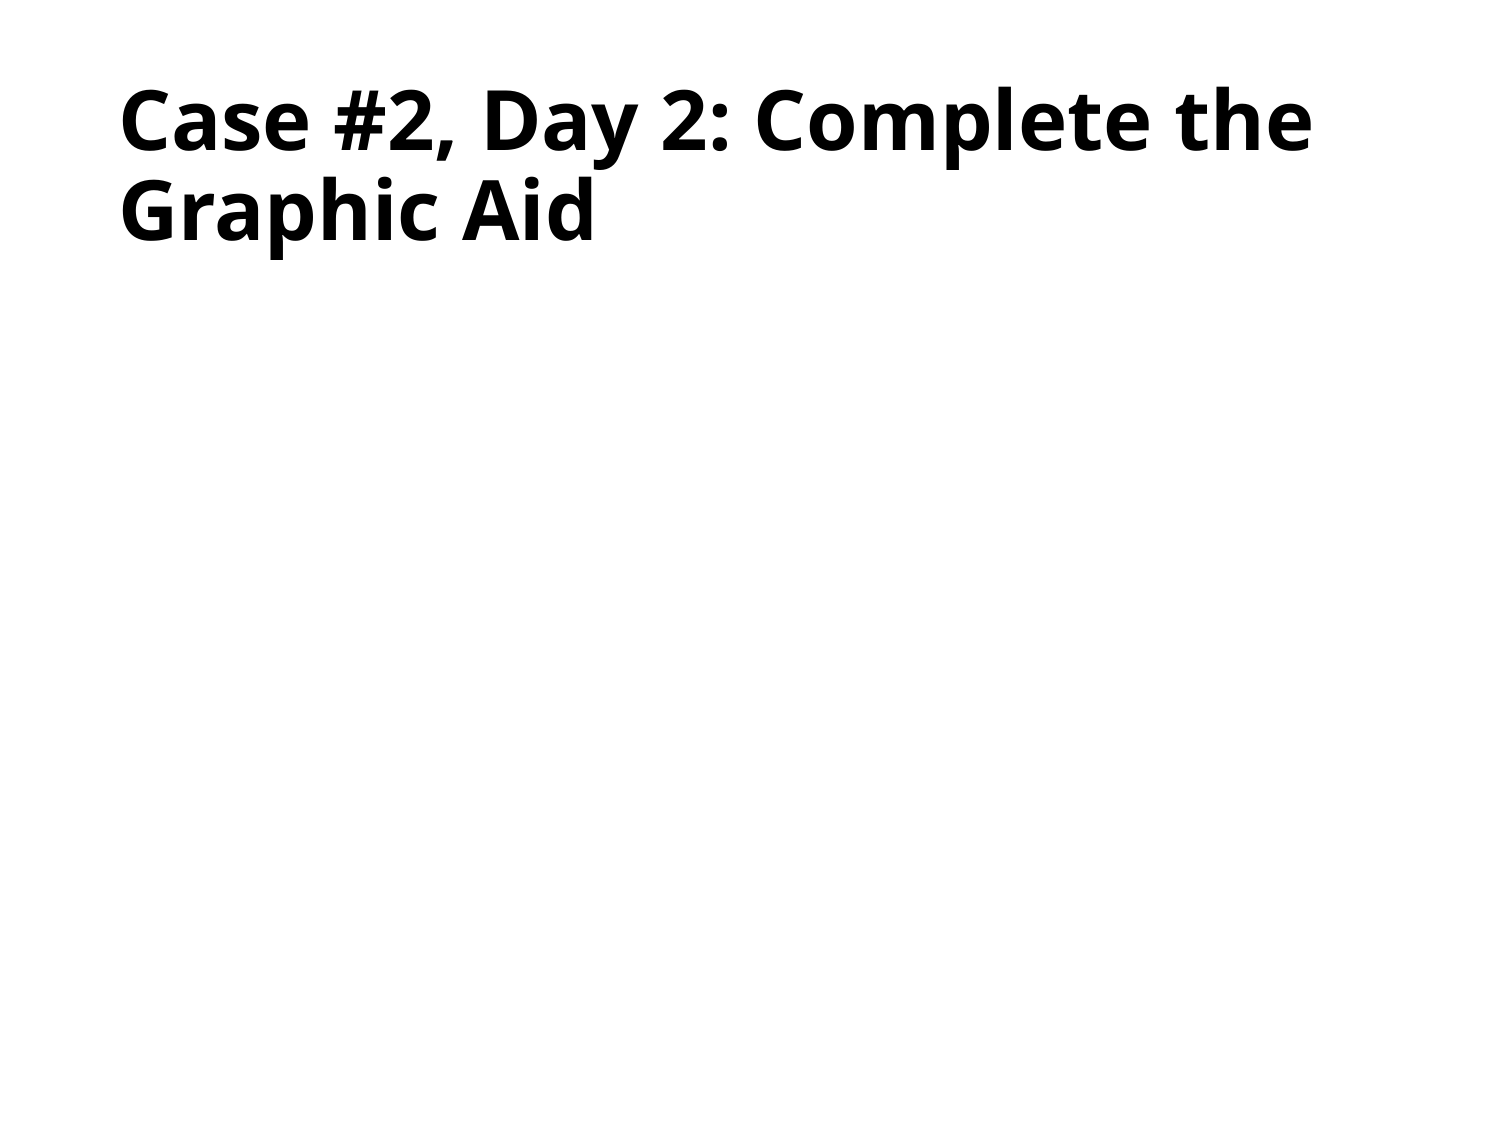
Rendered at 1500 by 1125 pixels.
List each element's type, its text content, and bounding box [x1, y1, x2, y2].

title Case #2, Day 2: Complete the Graphic Aid [103, 59, 1397, 278]
